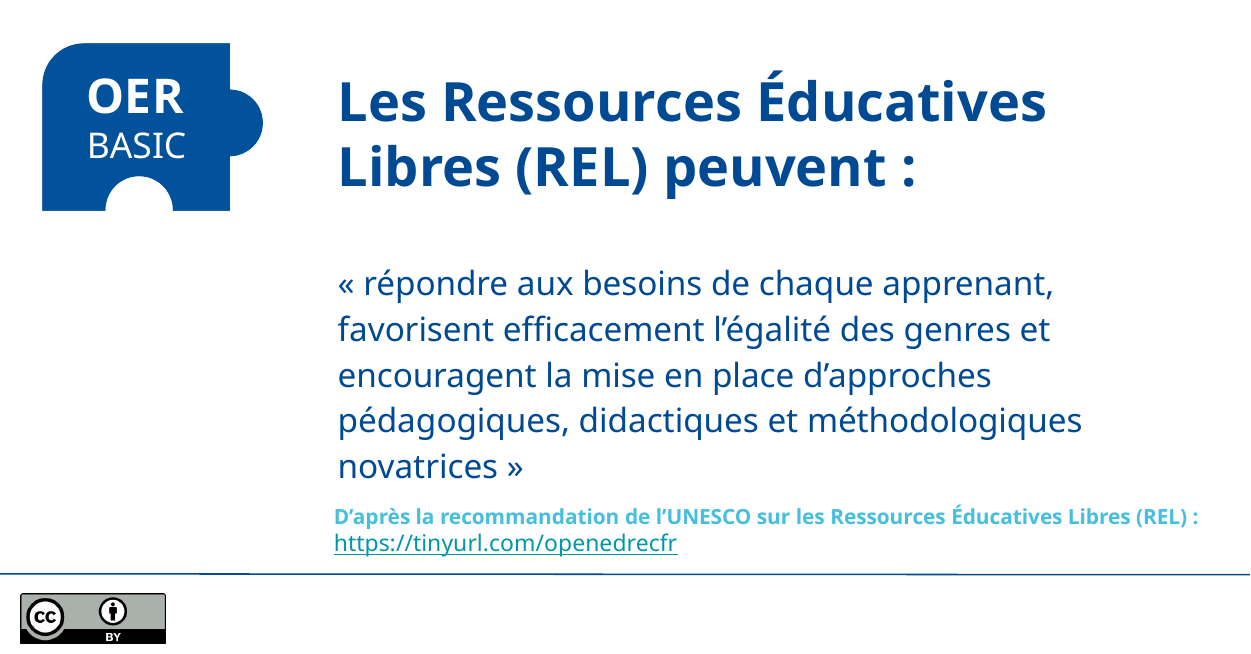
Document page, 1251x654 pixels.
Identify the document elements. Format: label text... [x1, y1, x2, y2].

text_box « répondre aux besoins de chaque apprenant, favorisent efficacement l’égalité des genres et encouragent la mise en place d’approches pédagogiques, didactiques et méthodologiques novatrices » [325, 243, 1104, 488]
picture [41, 43, 263, 212]
picture [20, 592, 166, 645]
text_box OER BASIC [266, 50, 410, 181]
text_box [0, 582, 1250, 654]
text_box D’après la recommandation de l’UNESCO sur les Ressources Éducatives Libres (REL) : https://tinyurl.com/openedrecfr [318, 488, 1239, 572]
text_box Les Ressources Éducatives Libres (REL) peuvent : [325, 54, 1191, 210]
